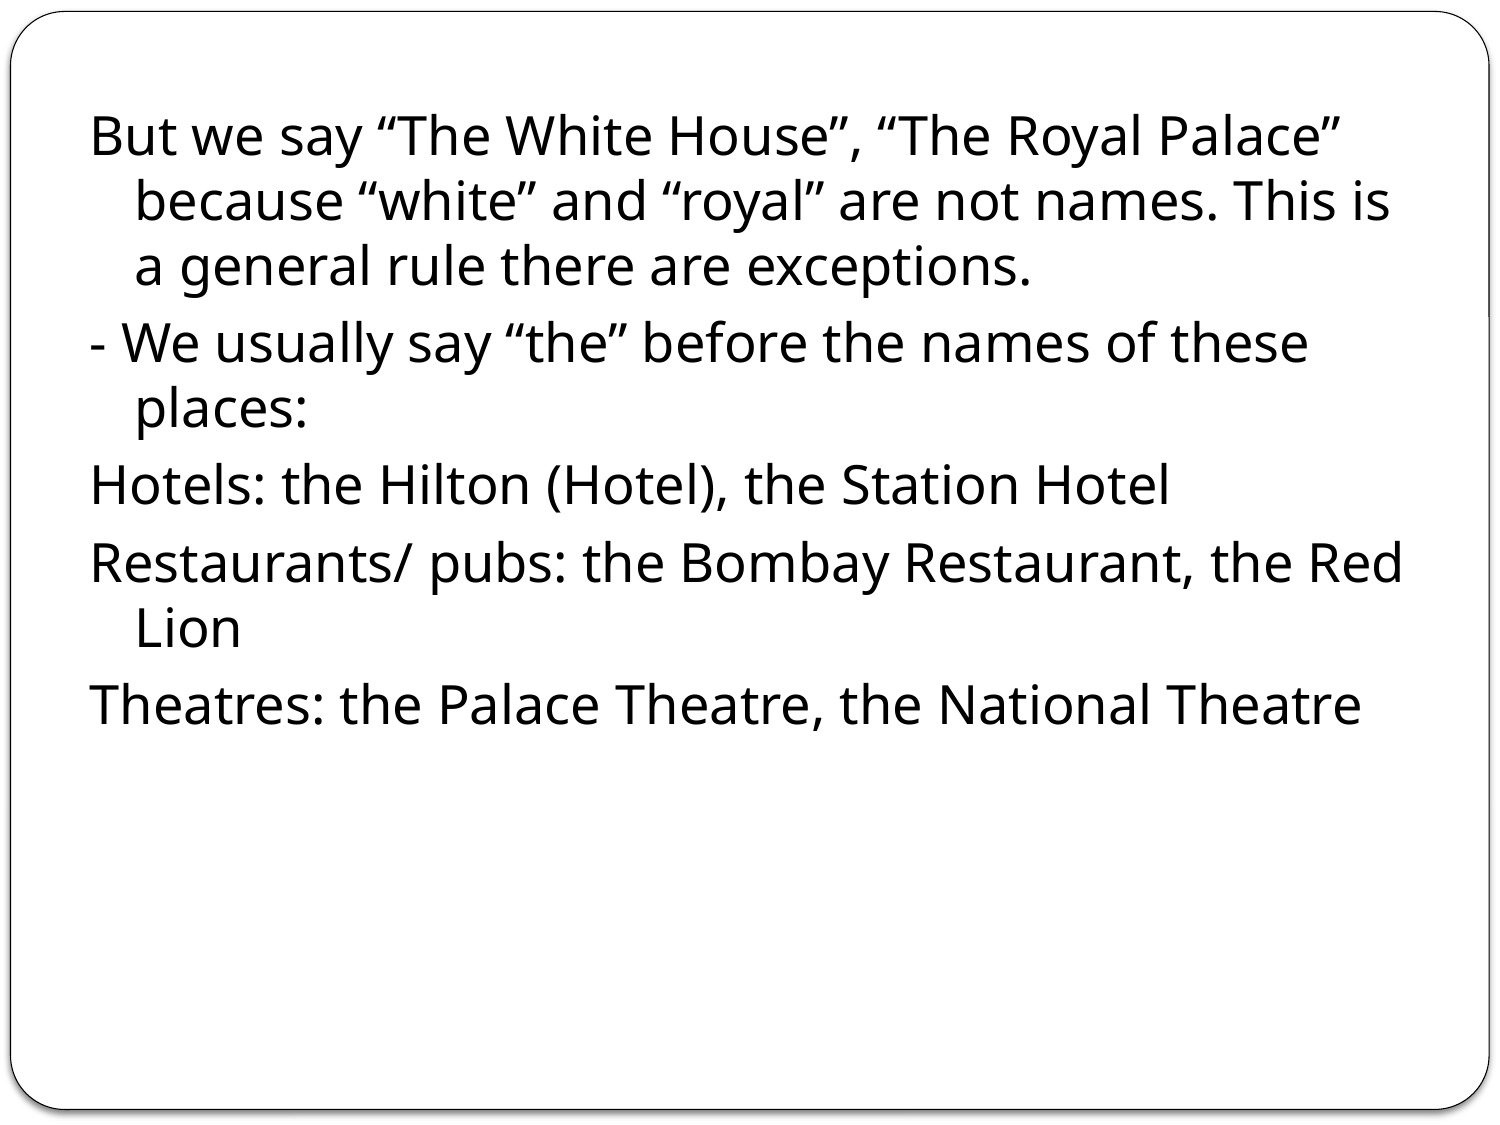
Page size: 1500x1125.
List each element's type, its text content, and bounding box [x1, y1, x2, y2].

list But we say “The White House”, “The Royal Palace” because “white” and “royal” are not names. This is a general rule there are exceptions. - We usually say “the” before the names of these places: Hotels: the Hilton (Hotel), the Station Hotel Restaurants/ pubs: the Bombay Restaurant, the Red Lion Theatres: the Palace Theatre, the National Theatre [75, 93, 1425, 1005]
